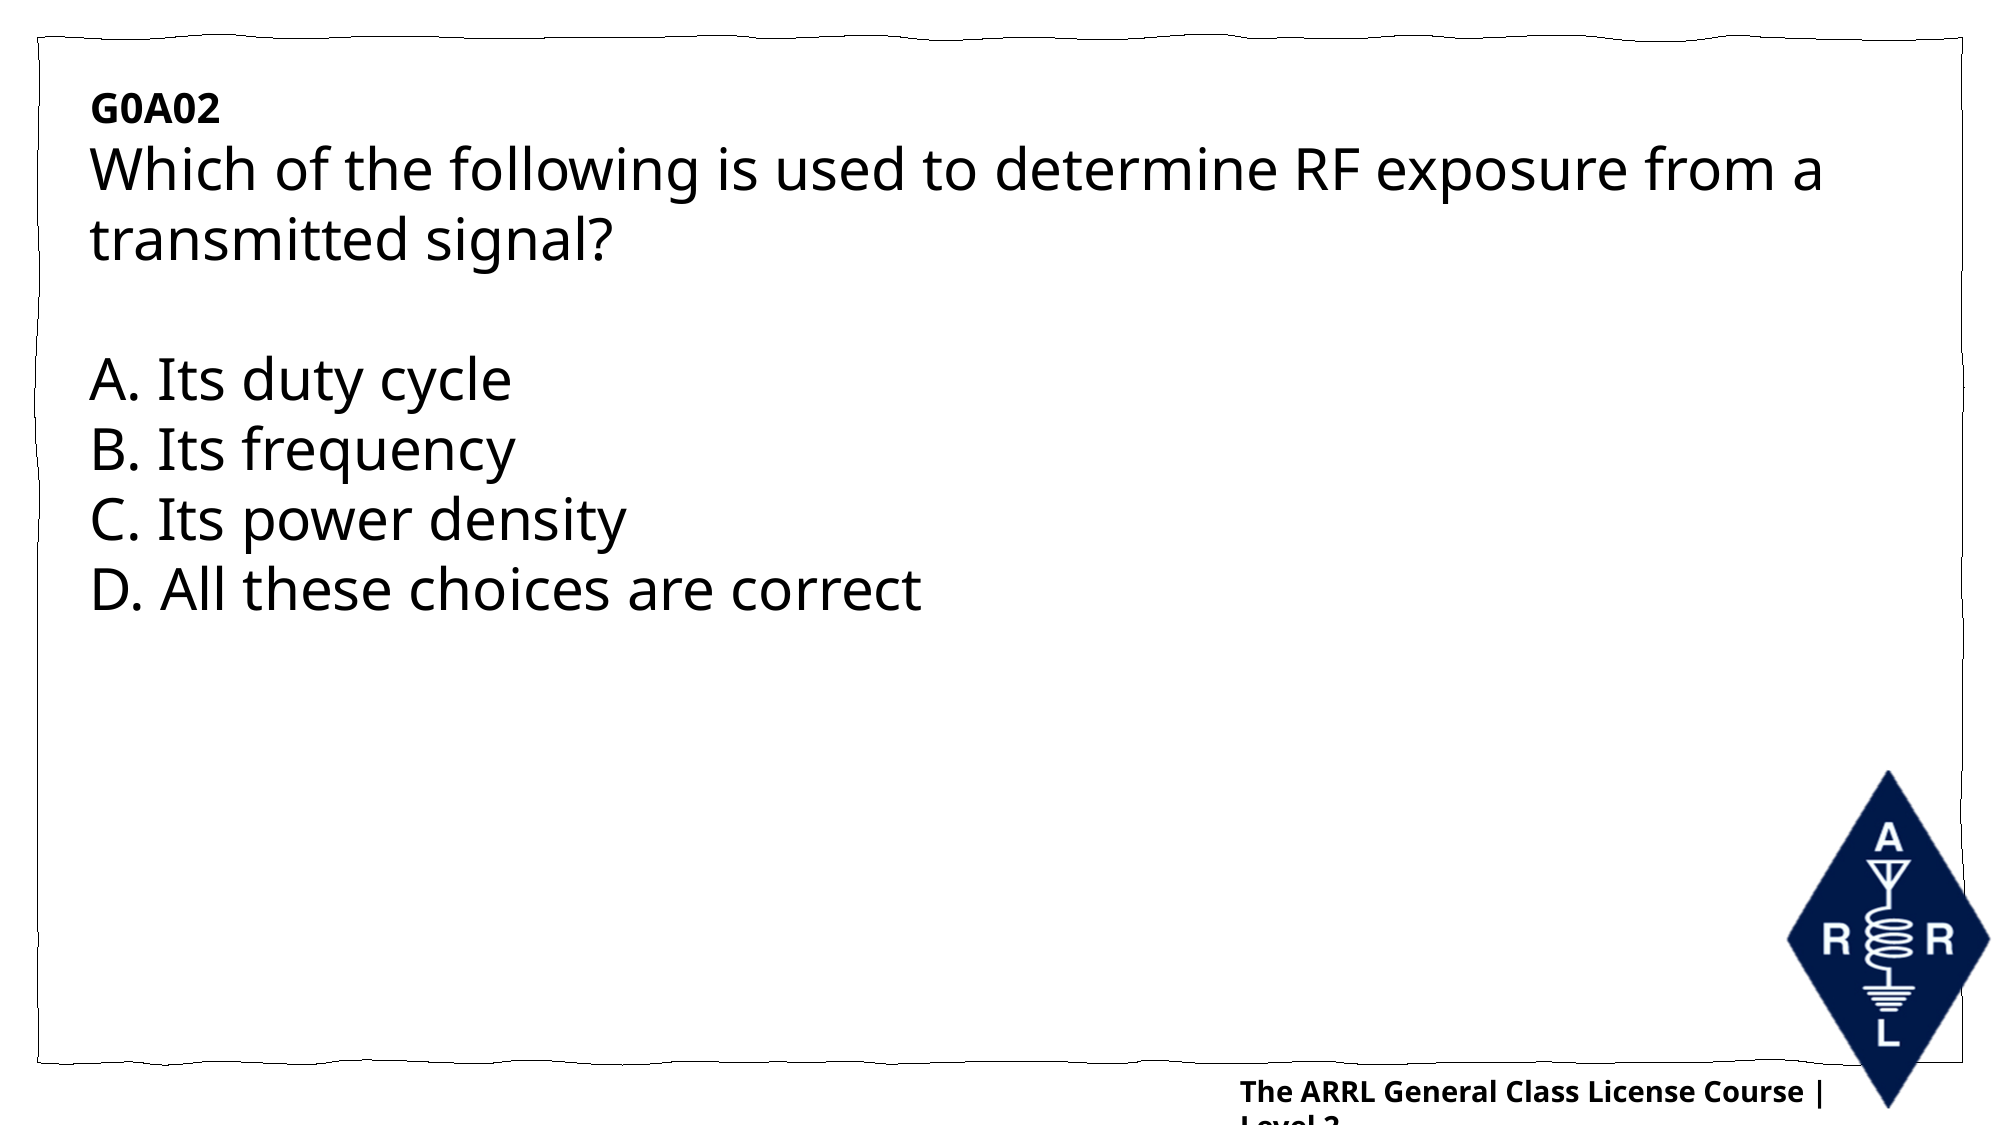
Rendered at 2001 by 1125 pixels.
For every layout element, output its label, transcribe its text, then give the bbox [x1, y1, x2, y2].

picture [1773, 752, 1999, 1125]
text_box G0A02 Which of the following is used to determine RF exposure from a transmitted signal? A. Its duty cycle B. Its frequency C. Its power density D. All these choices are correct [75, 74, 1850, 630]
